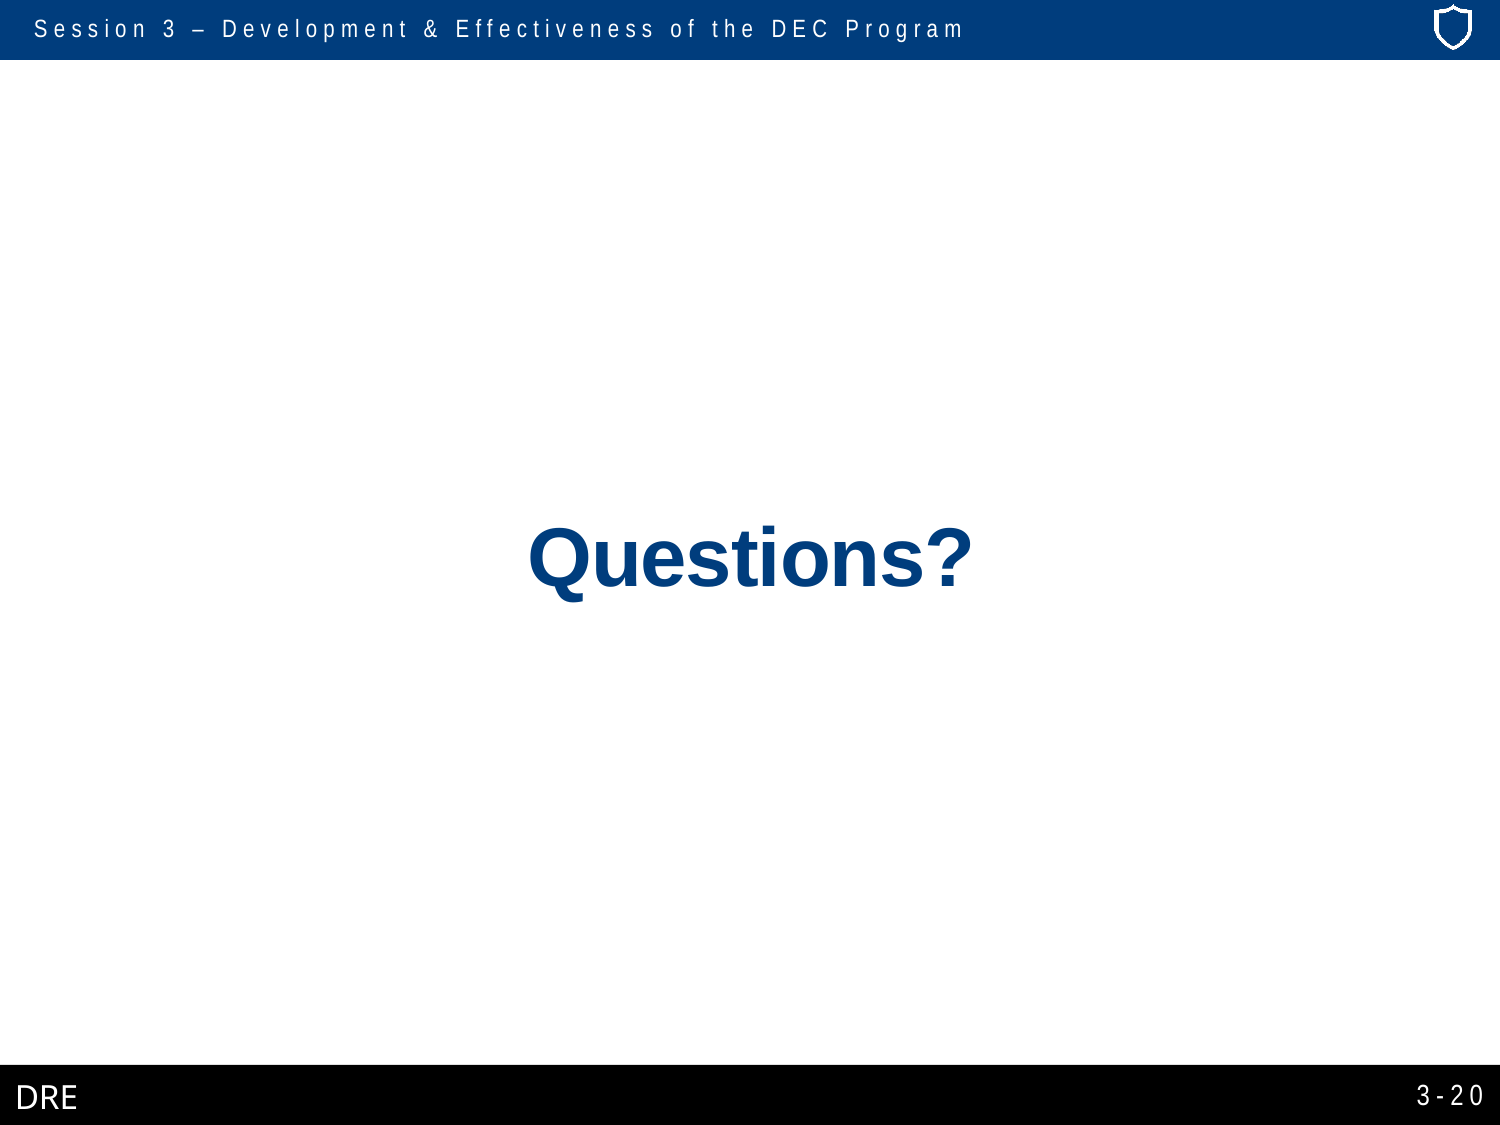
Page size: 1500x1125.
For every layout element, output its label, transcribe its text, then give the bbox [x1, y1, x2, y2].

title Questions? [51, 305, 1452, 612]
picture [1434, 4, 1472, 50]
slide_number 3-20 [1218, 1063, 1499, 1124]
